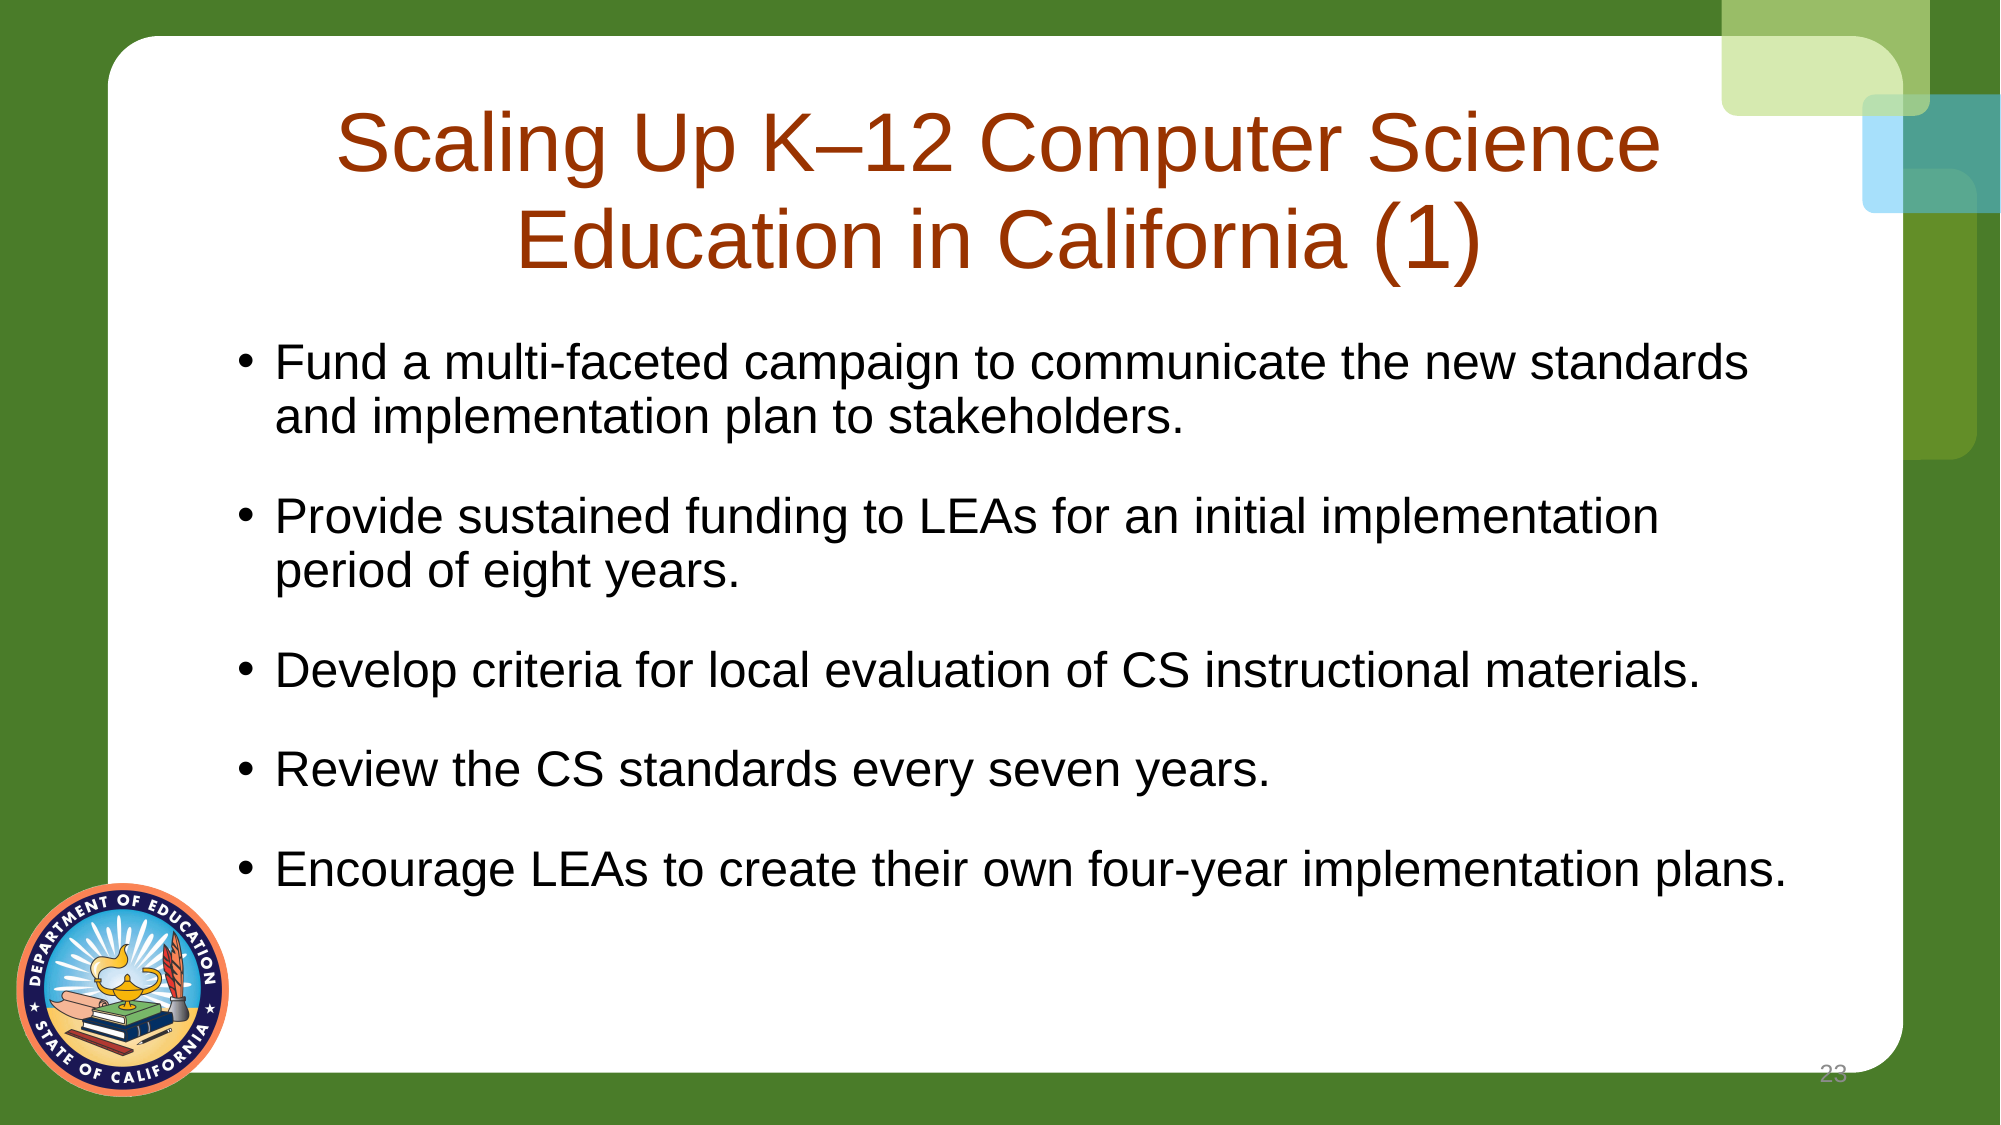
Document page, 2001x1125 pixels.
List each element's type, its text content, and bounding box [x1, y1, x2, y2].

picture [16, 883, 229, 1097]
slide_number 23 [1412, 1042, 1863, 1103]
title Scaling Up K–12 Computer Science Education in California (1) [222, 59, 1778, 328]
list Fund a multi-faceted campaign to communicate the new standards and implementation plan to stakeholders. Provide sustained funding to LEAs for an initial implementation period of eight years. Develop criteria for local evaluation of CS instructional materials. Review the CS standards every seven years. Encourage LEAs to create their own four-year implementation plans. [222, 328, 1817, 1043]
